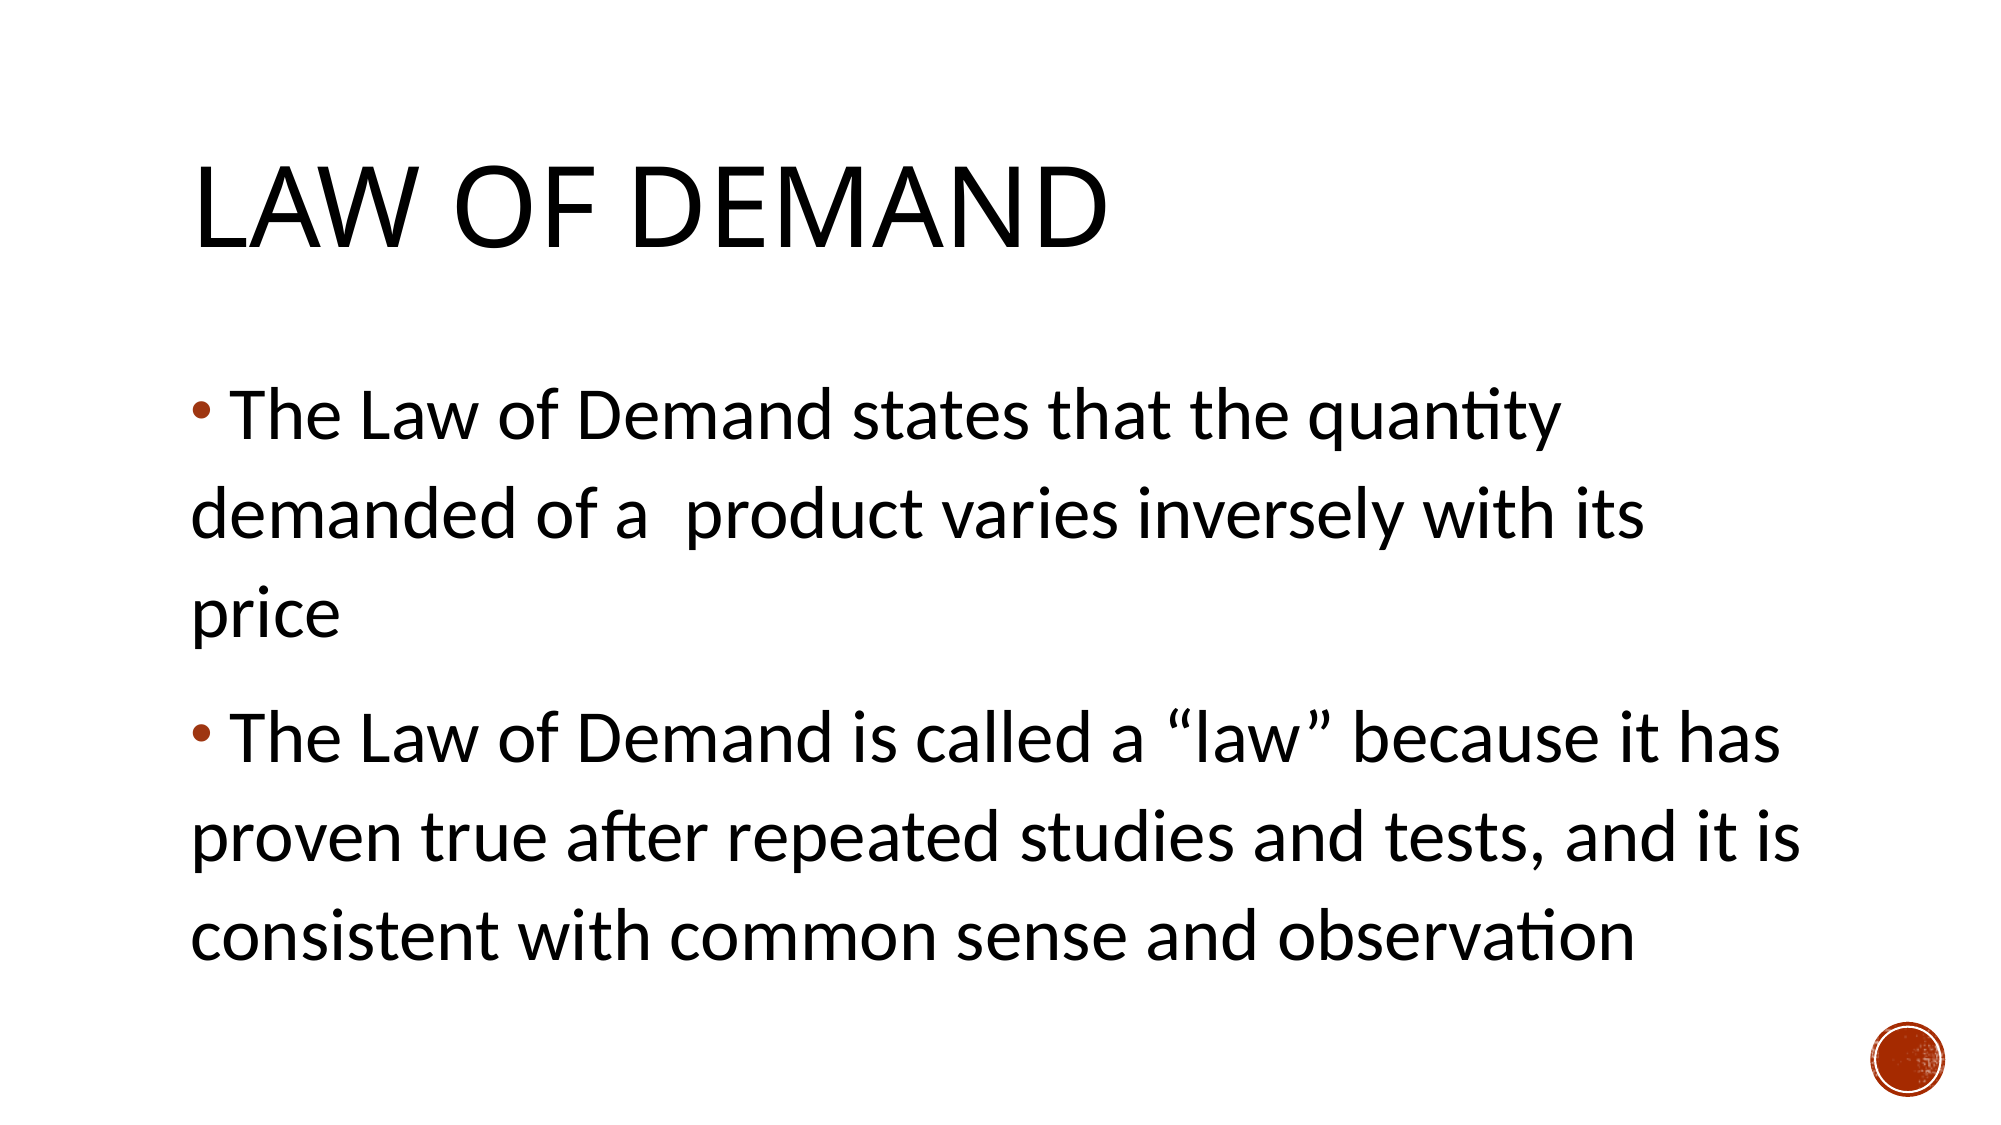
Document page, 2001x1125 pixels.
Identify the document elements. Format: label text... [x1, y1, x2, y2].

title Law of Demand [175, 79, 1826, 344]
list The Law of Demand states that the quantity demanded of a product varies inversely with its price The Law of Demand is called a “law” because it has proven true after repeated studies and tests, and it is consistent with common sense and observation [175, 348, 1826, 1013]
